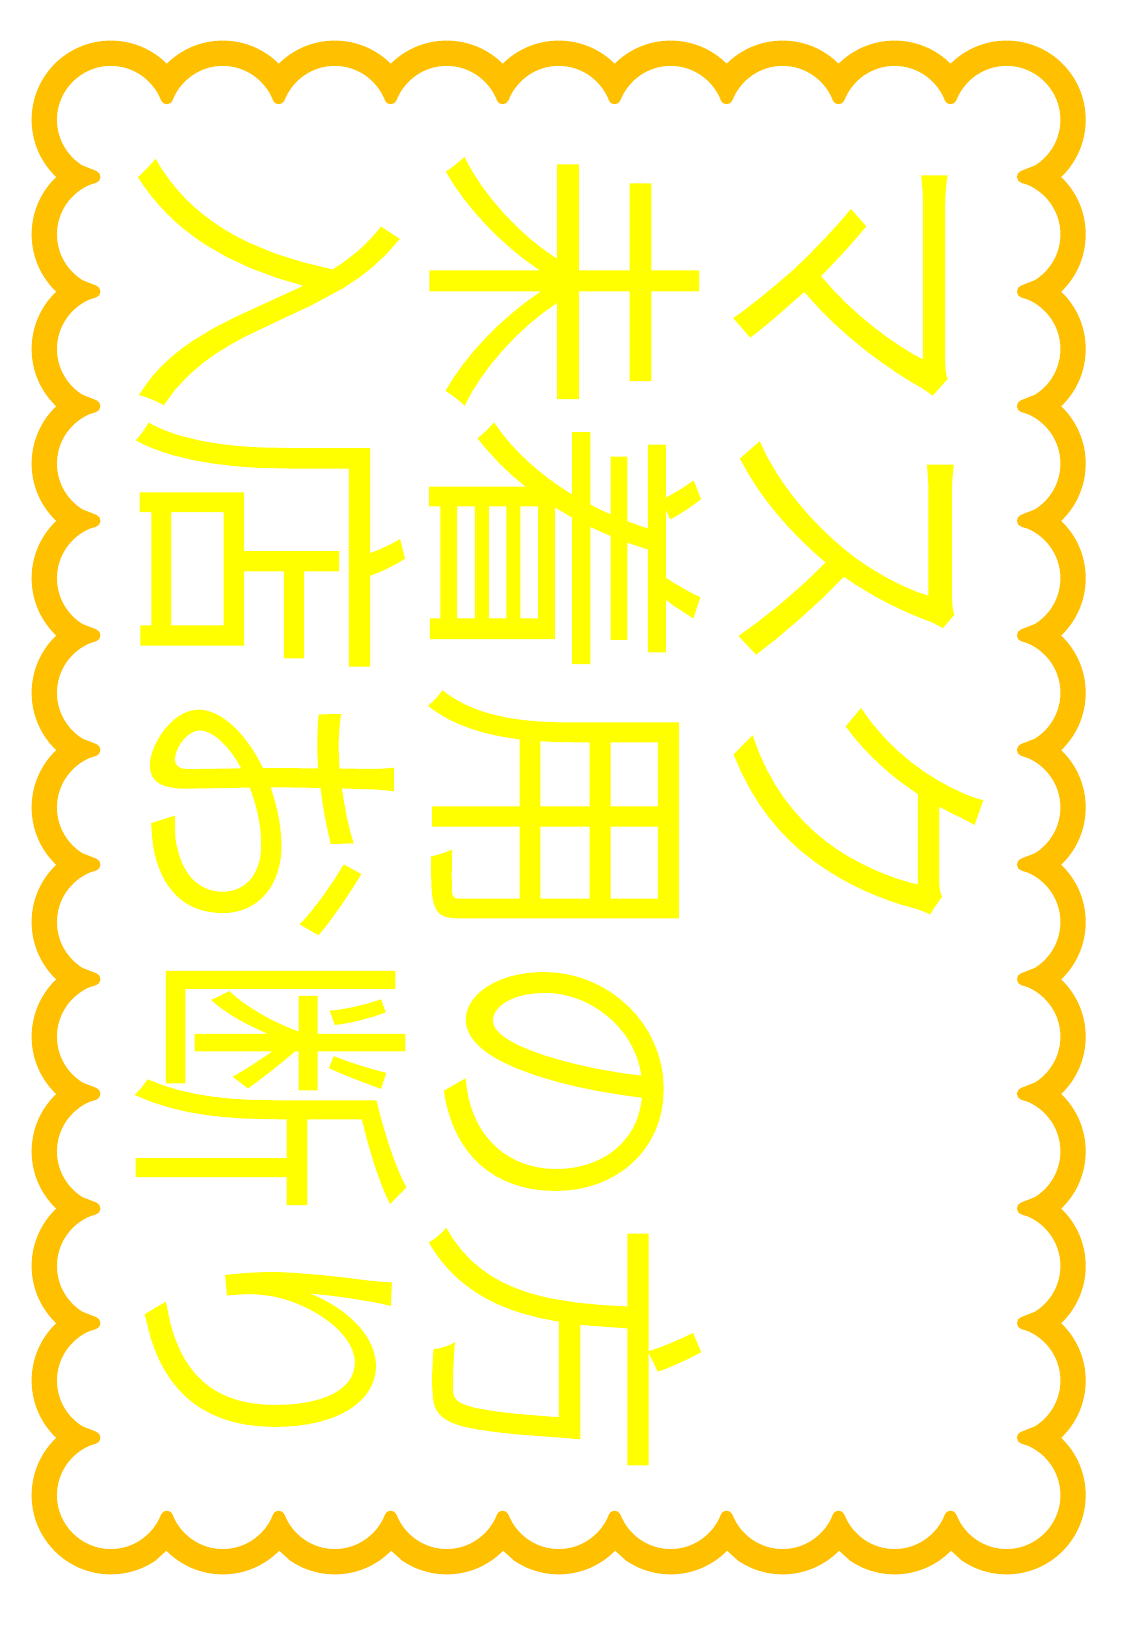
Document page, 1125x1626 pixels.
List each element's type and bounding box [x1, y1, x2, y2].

text_box [35, 44, 1082, 1571]
